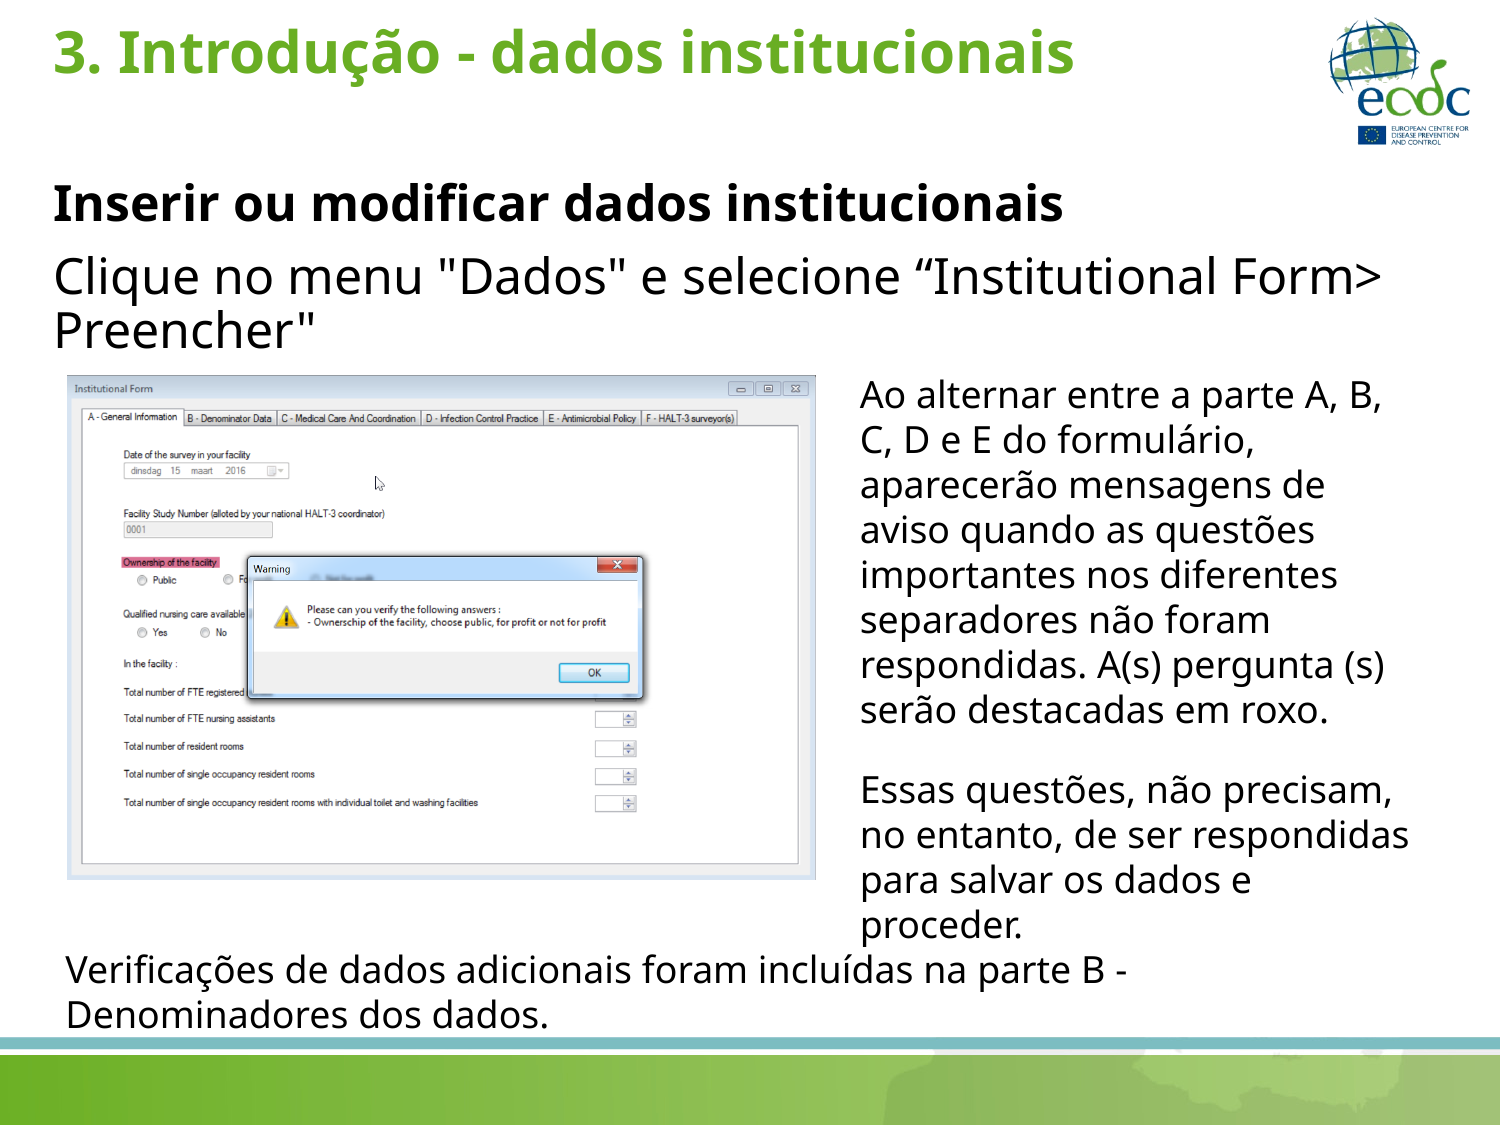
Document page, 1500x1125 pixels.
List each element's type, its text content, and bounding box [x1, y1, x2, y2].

picture [67, 375, 816, 880]
picture [0, 1037, 1500, 1125]
picture [1328, 17, 1473, 148]
text_box Ao alternar entre a parte A, B, C, D e E do formulário, aparecerão mensagens de aviso quando as questões importantes nos diferentes separadores não foram respondidas. A(s) pergunta (s) serão destacadas em roxo. Essas questões, não precisam, no entanto, de ser respondidas para salvar os dados e proceder. [845, 364, 1432, 954]
title 3. Introdução - dados institucionais [53, 23, 1404, 159]
text_box Verificações de dados adicionais foram incluídas na parte B - Denominadores dos dados. [50, 938, 1349, 1044]
list Inserir ou modificar dados institucionais Clique no menu "Dados" e selecione “Institutional Form> Preencher" [53, 177, 1452, 1024]
